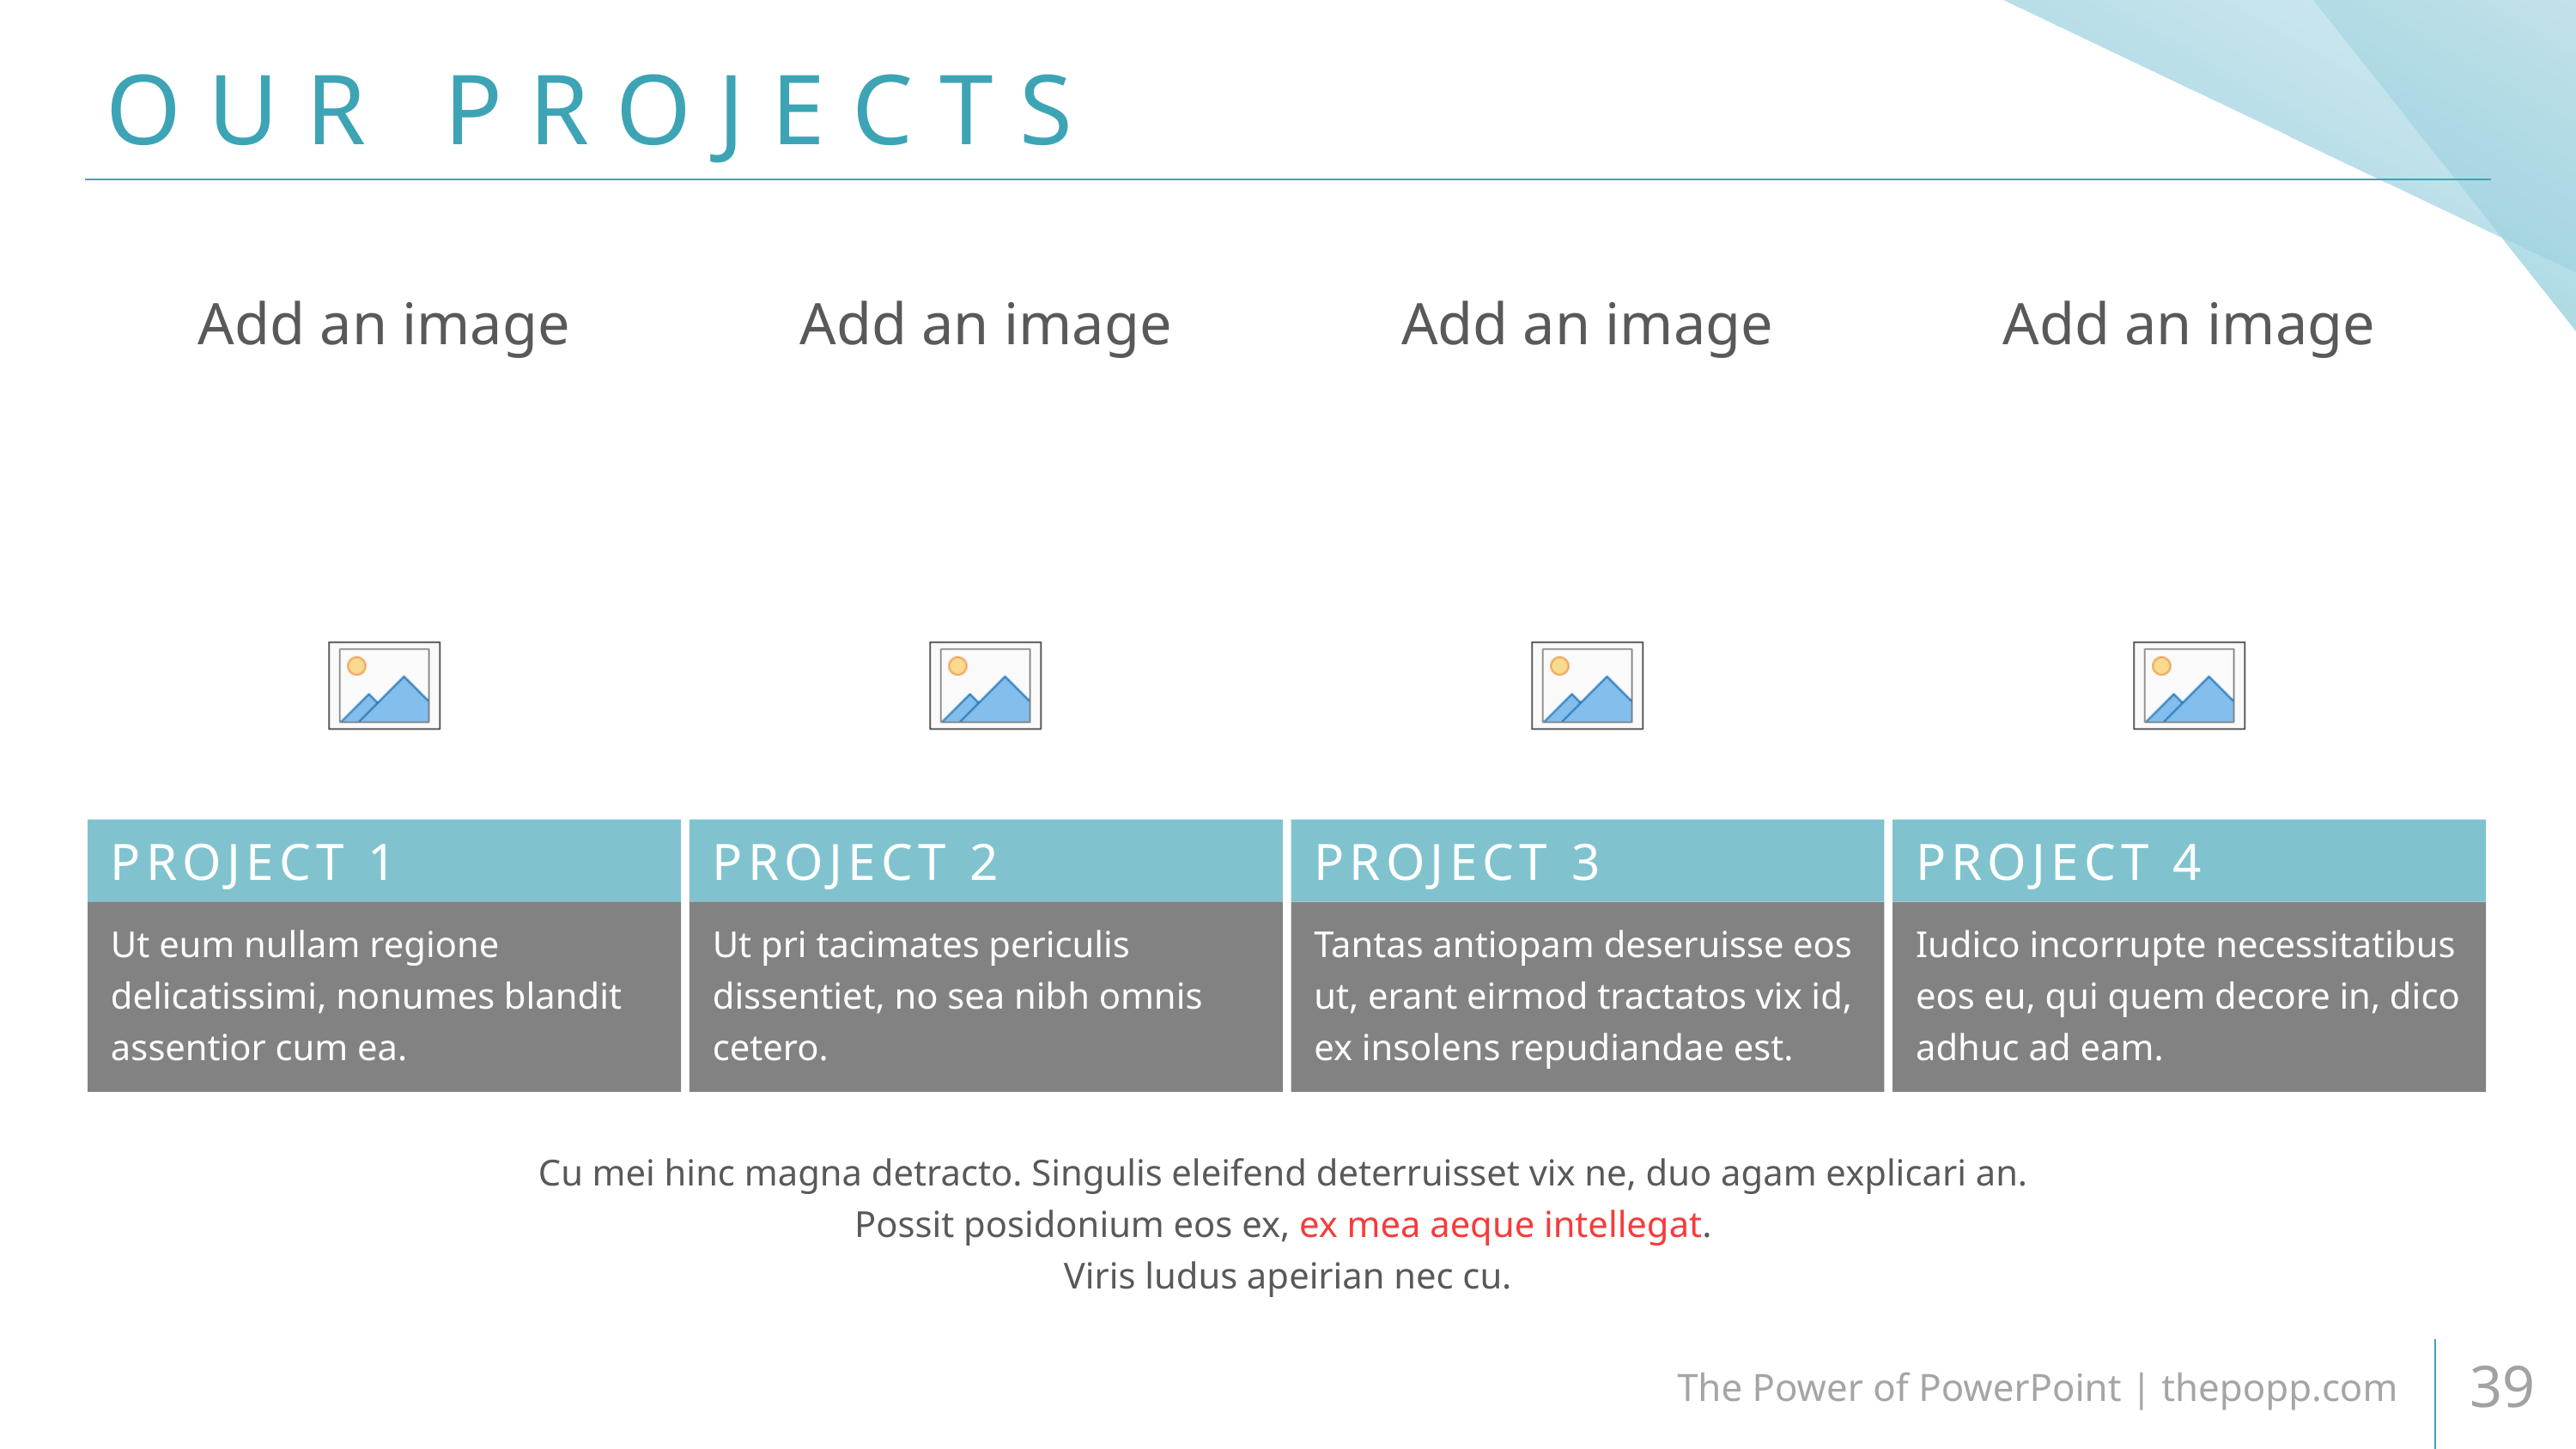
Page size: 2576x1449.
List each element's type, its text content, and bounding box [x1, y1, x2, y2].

list Cu mei hinc magna detracto. Singulis eleifend deterruisset vix ne, duo agam explicari an. Possit posidonium eos ex, ex mea aeque intellegat. Viris ludus apeirian nec cu. [416, 1130, 2160, 1314]
picture [689, 280, 1284, 1093]
picture [87, 280, 682, 1093]
title OUR PROJECTS [83, 27, 2442, 186]
footer The Power of PowerPoint | thepopp.com [1326, 1350, 2421, 1428]
slide_number 39 [2446, 1350, 2575, 1428]
picture [1291, 280, 1885, 1093]
picture [1892, 280, 2487, 1093]
